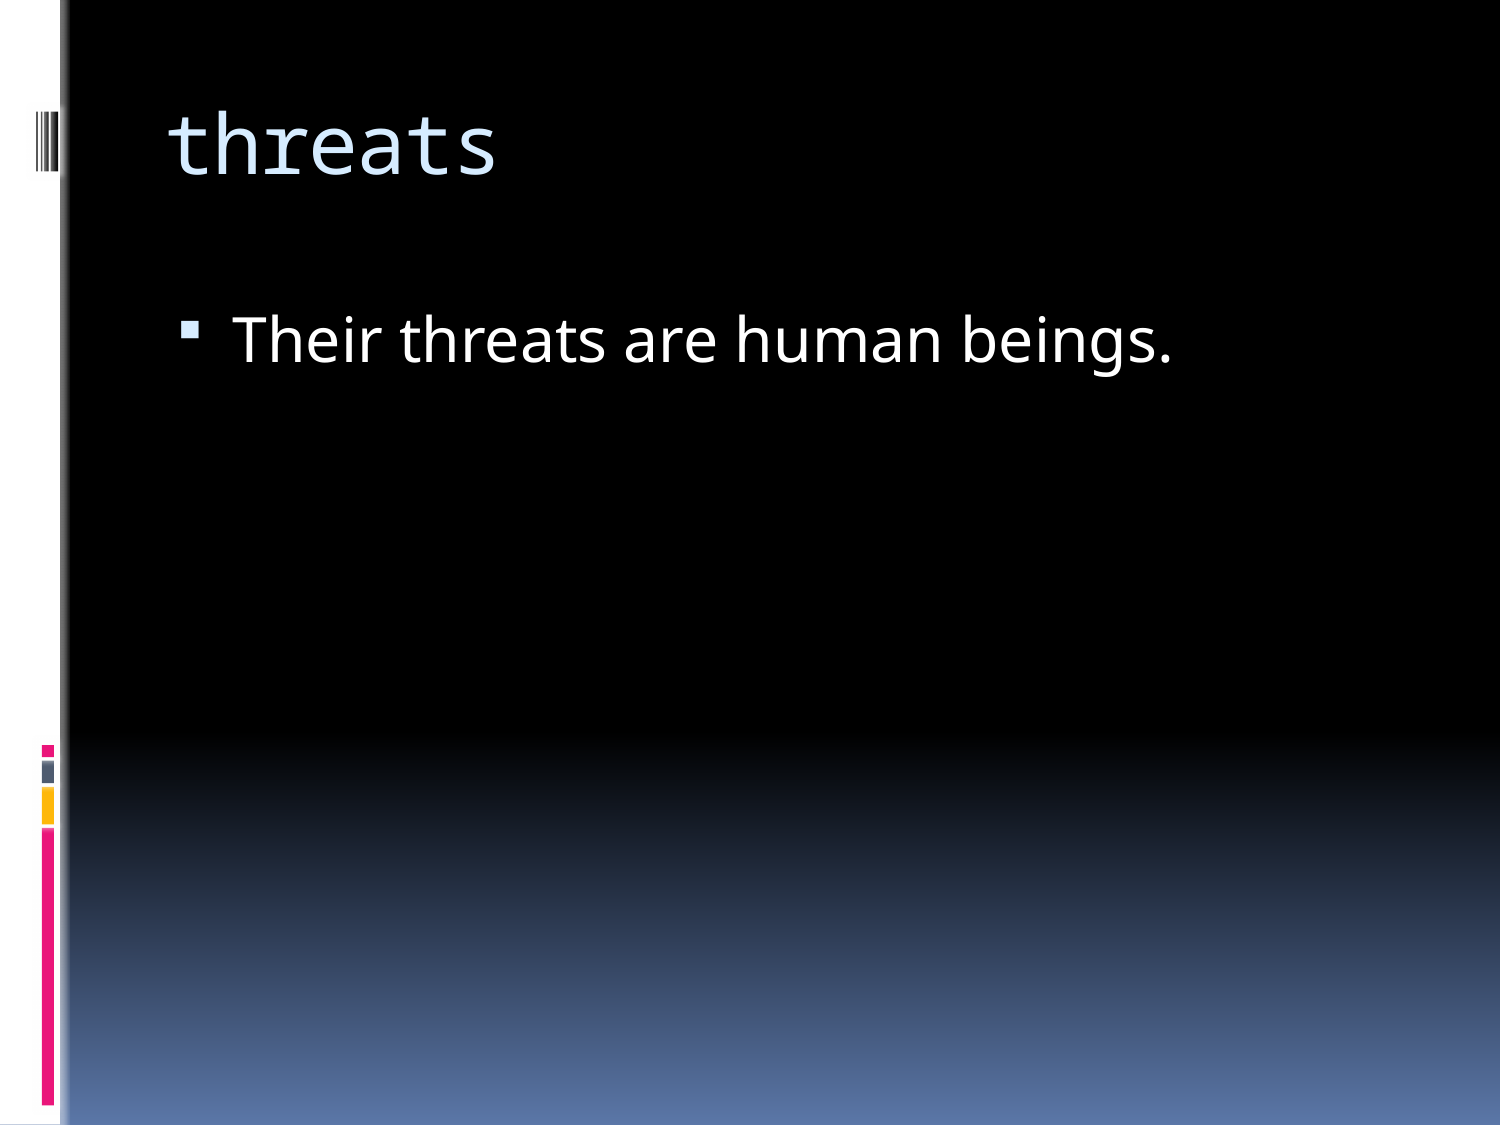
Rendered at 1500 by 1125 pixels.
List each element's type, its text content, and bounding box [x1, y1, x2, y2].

title threats [150, 84, 1425, 235]
list Their threats are human beings. [149, 292, 1426, 1043]
